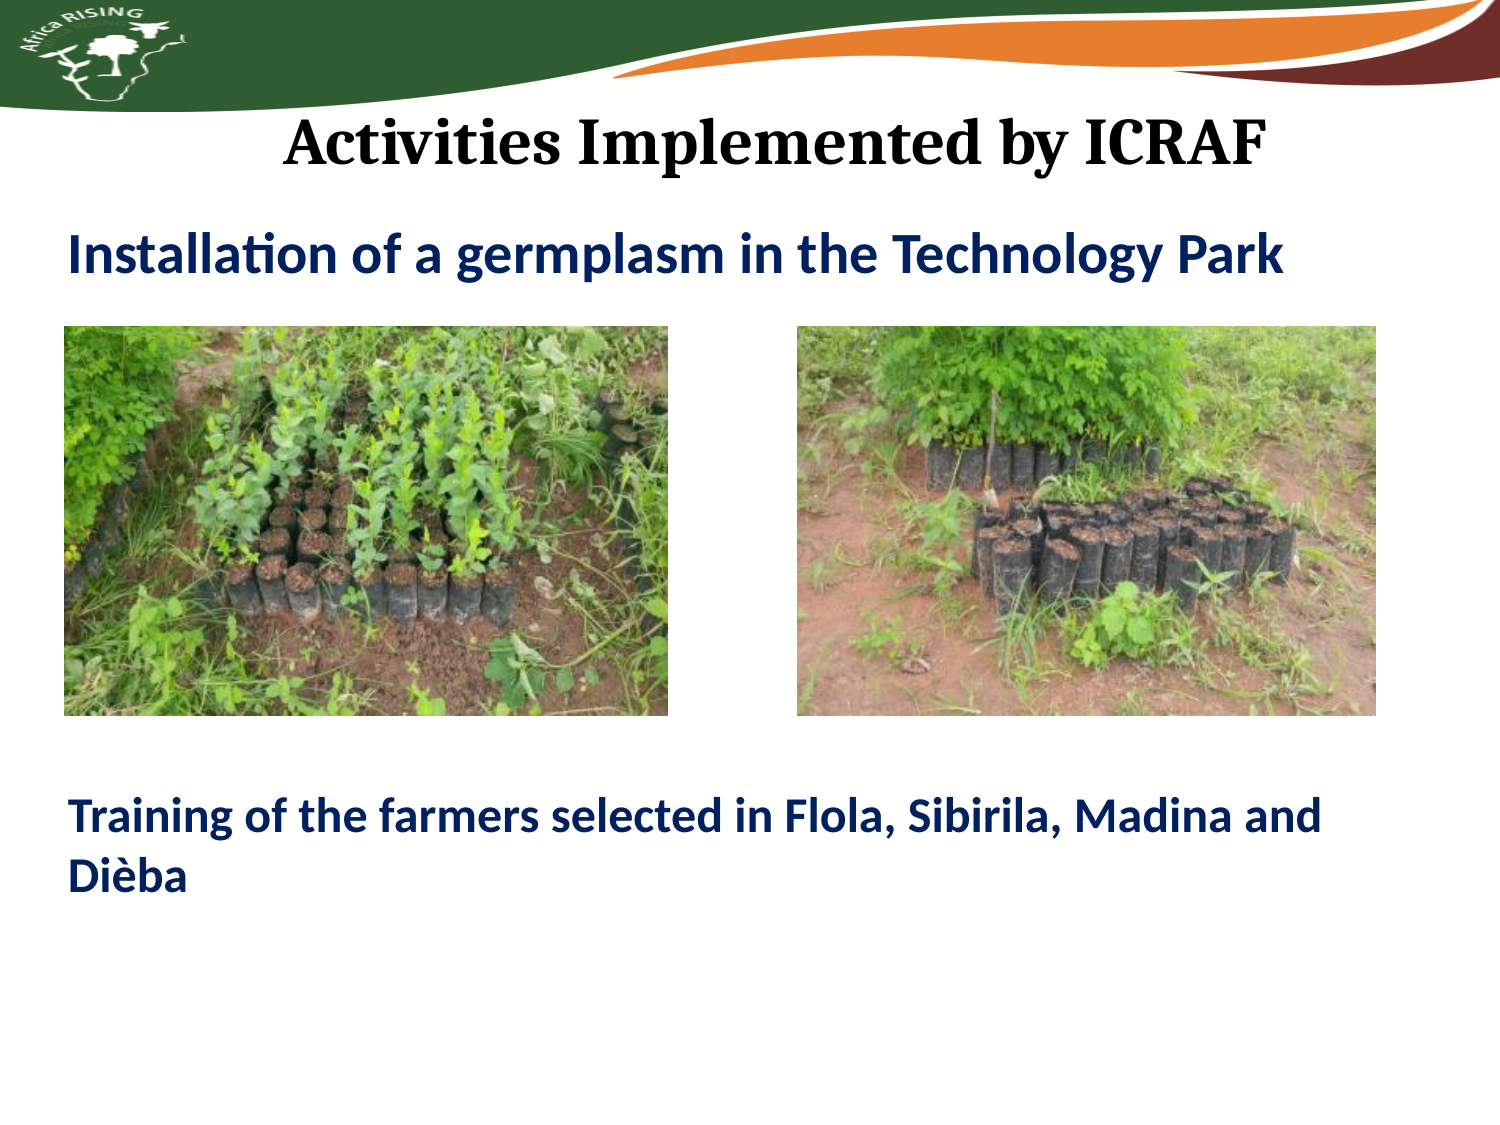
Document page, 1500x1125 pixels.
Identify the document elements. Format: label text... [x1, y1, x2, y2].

text_box Installation of a germplasm in the Technology Park [53, 208, 1376, 293]
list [64, 326, 668, 717]
picture [0, 0, 1500, 114]
title Activities Implemented by ICRAF [100, 122, 1451, 186]
text_box Training of the farmers selected in Flola, Sibirila, Madina and Dièba [53, 775, 1447, 910]
picture [796, 326, 1377, 717]
